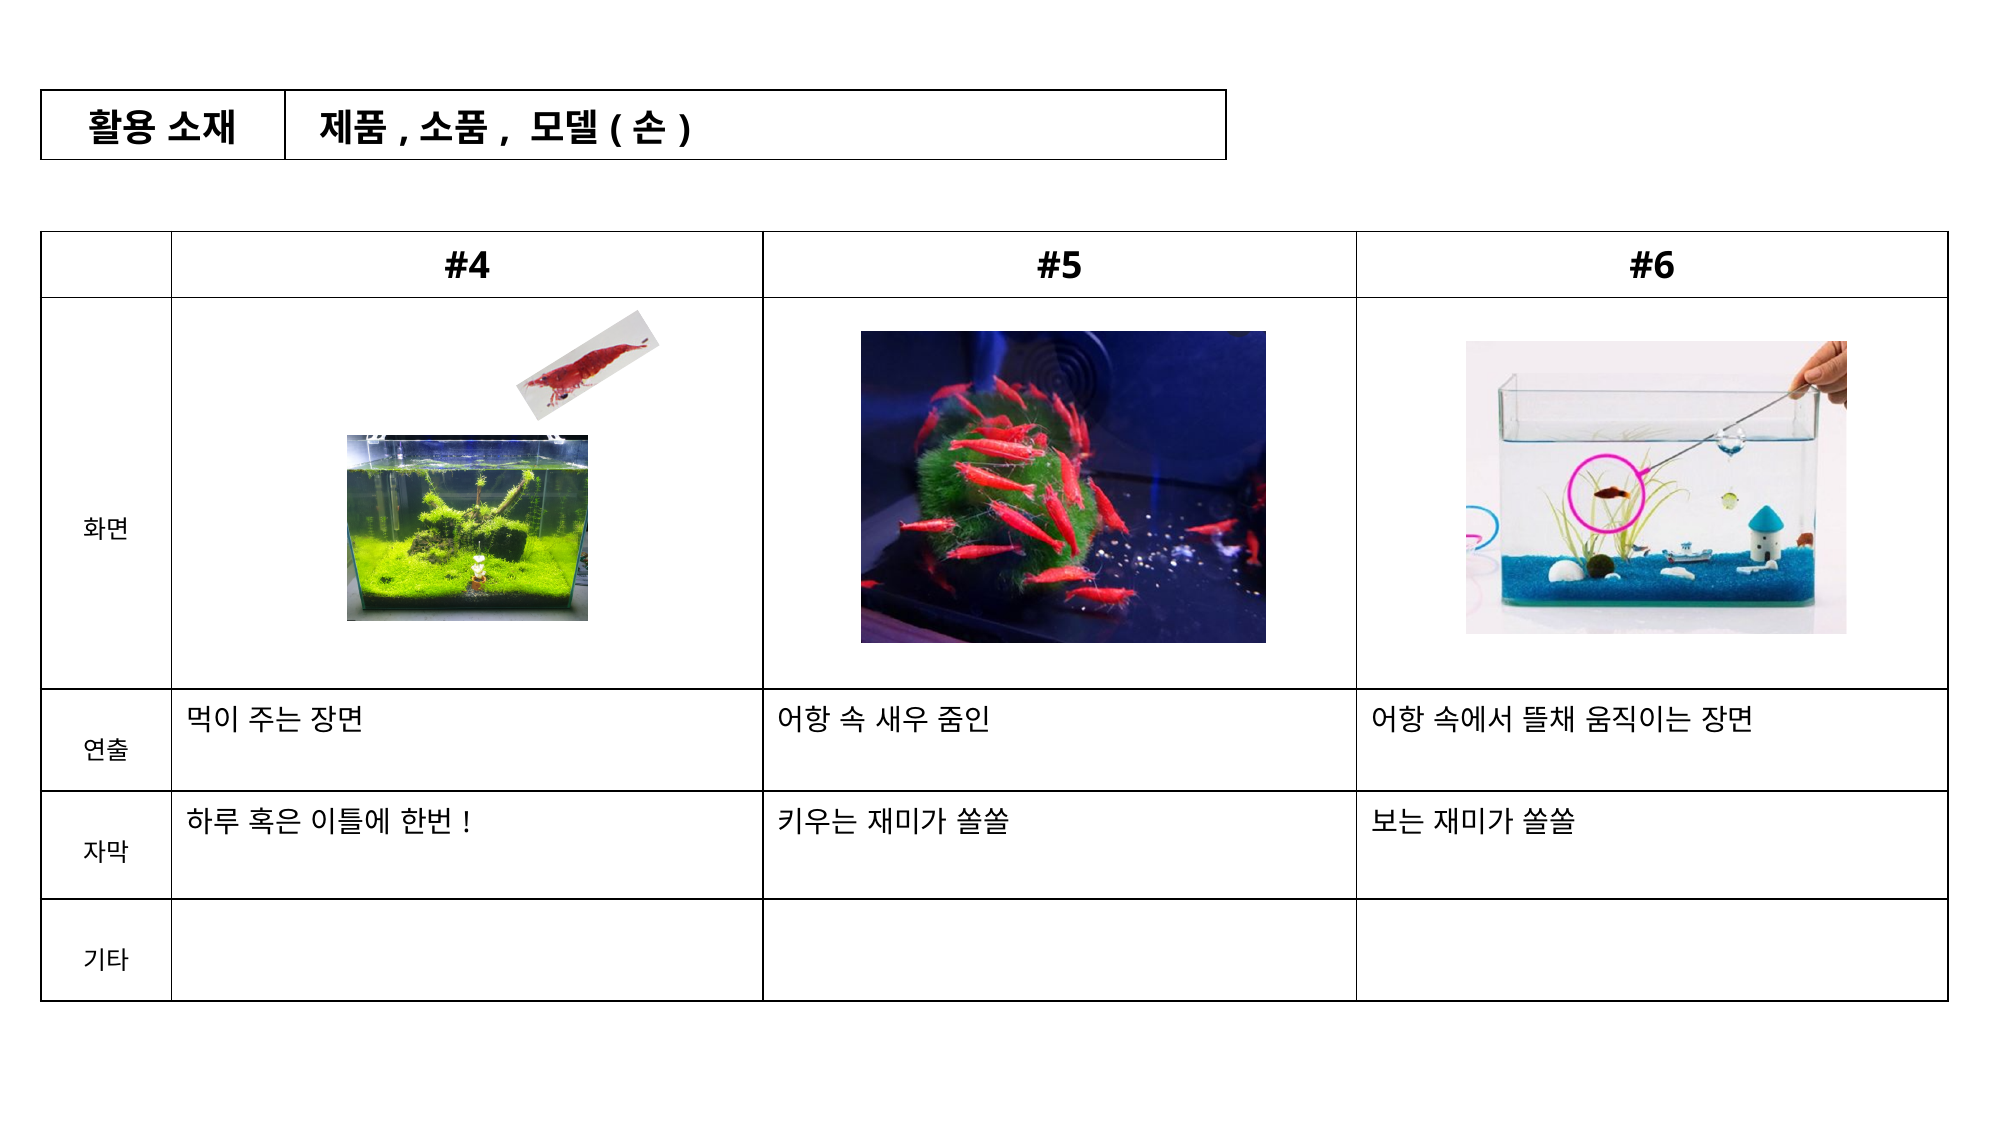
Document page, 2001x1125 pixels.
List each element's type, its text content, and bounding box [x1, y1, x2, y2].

table_header #5 [764, 232, 1356, 297]
table_cell 키우는 재미가 쏠쏠 [764, 792, 1356, 898]
table_cell 보는 재미가 쏠쏠 [1357, 792, 1947, 898]
table_cell 어항 속에서 뜰채 움직이는 장면 [1357, 690, 1947, 790]
table_cell 하루 혹은 이틀에 한번! [172, 792, 762, 898]
table_cell [764, 900, 1356, 1000]
table_header [42, 232, 171, 297]
table_header 제품,소품, 모델(손) [286, 91, 1225, 159]
table_cell 기타 [42, 900, 171, 1000]
picture [1466, 341, 1847, 634]
table_cell 어항 속 새우 줌인 [764, 690, 1356, 790]
table_cell [172, 298, 762, 688]
picture [347, 435, 588, 621]
table_cell [1357, 298, 1947, 688]
table_cell 먹이 주는 장면 [172, 690, 762, 790]
table_cell 연출 [42, 690, 171, 790]
table_cell [764, 298, 1356, 688]
picture [516, 310, 660, 421]
table_cell [1357, 900, 1947, 1000]
table_cell [172, 900, 762, 1000]
table_header #6 [1357, 232, 1947, 297]
picture [861, 331, 1266, 643]
table_cell 화면 [42, 298, 171, 688]
table_header 활용 소재 [42, 91, 284, 159]
table_header #4 [172, 232, 762, 297]
table_cell 자막 [42, 792, 171, 898]
